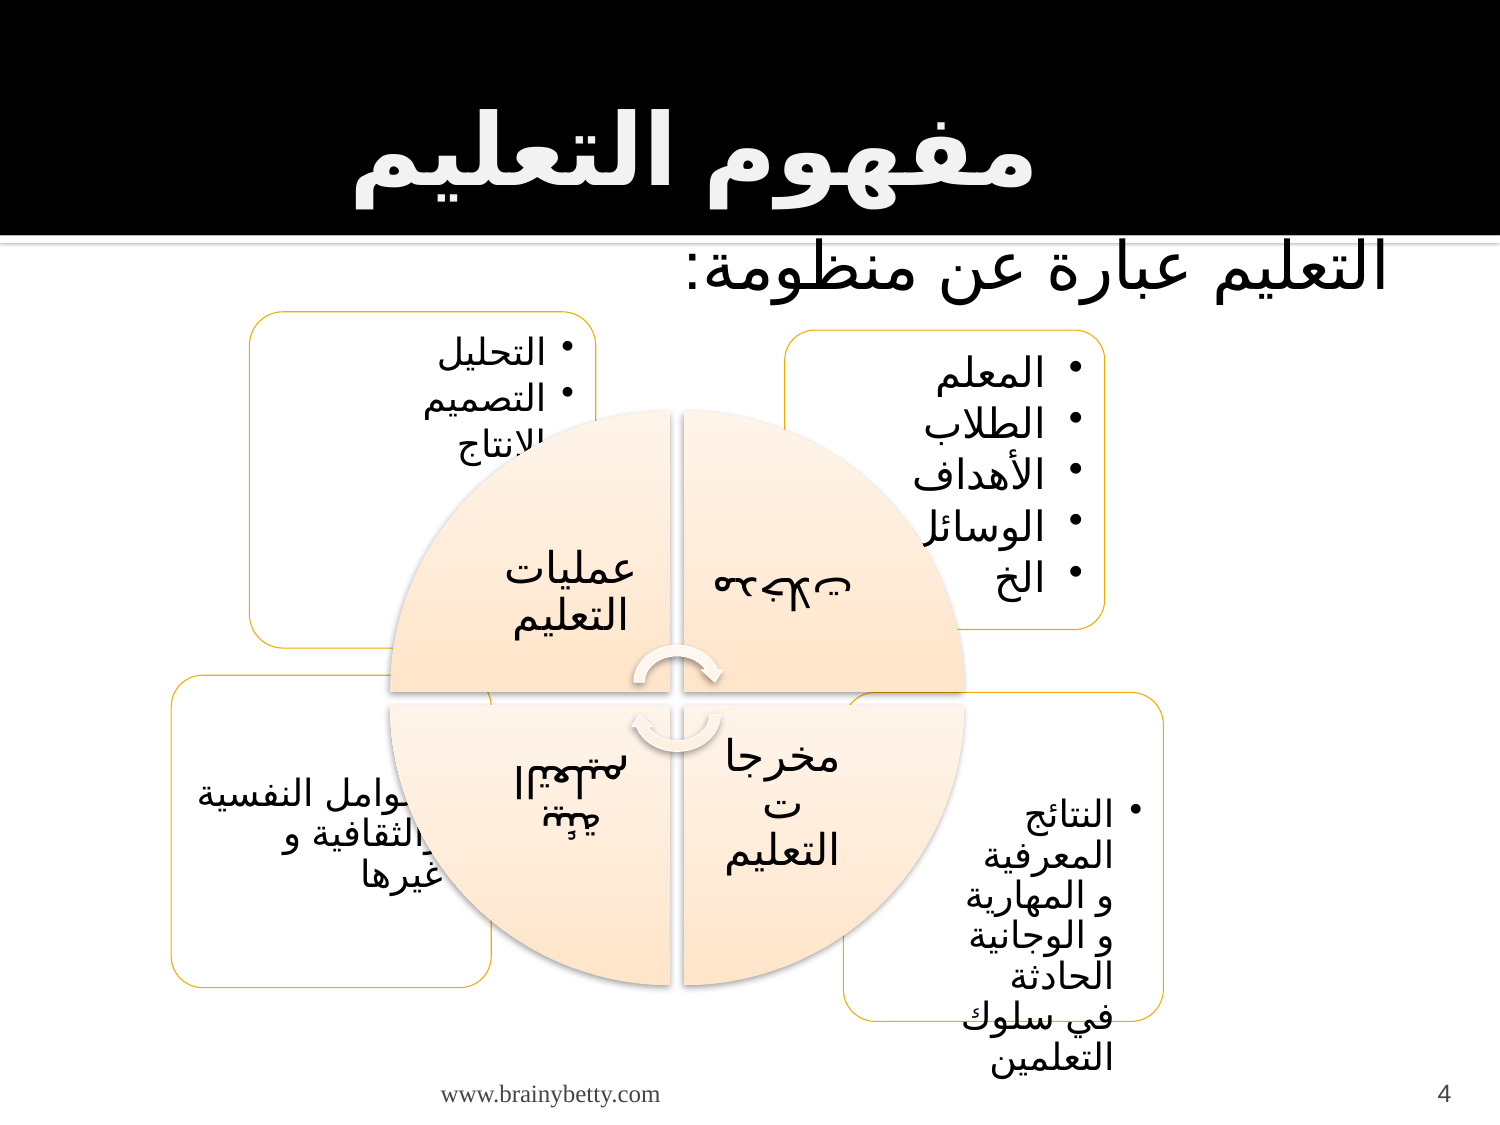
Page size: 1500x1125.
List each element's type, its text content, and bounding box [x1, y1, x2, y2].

slide_number 4 [1345, 1062, 1467, 1108]
list التعليم عبارة عن منظومة: [75, 208, 1425, 1005]
text_box مفهوم التعليم [334, 78, 1056, 213]
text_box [52, 373, 1302, 1024]
footer www.brainybetty.com [433, 1062, 1337, 1108]
